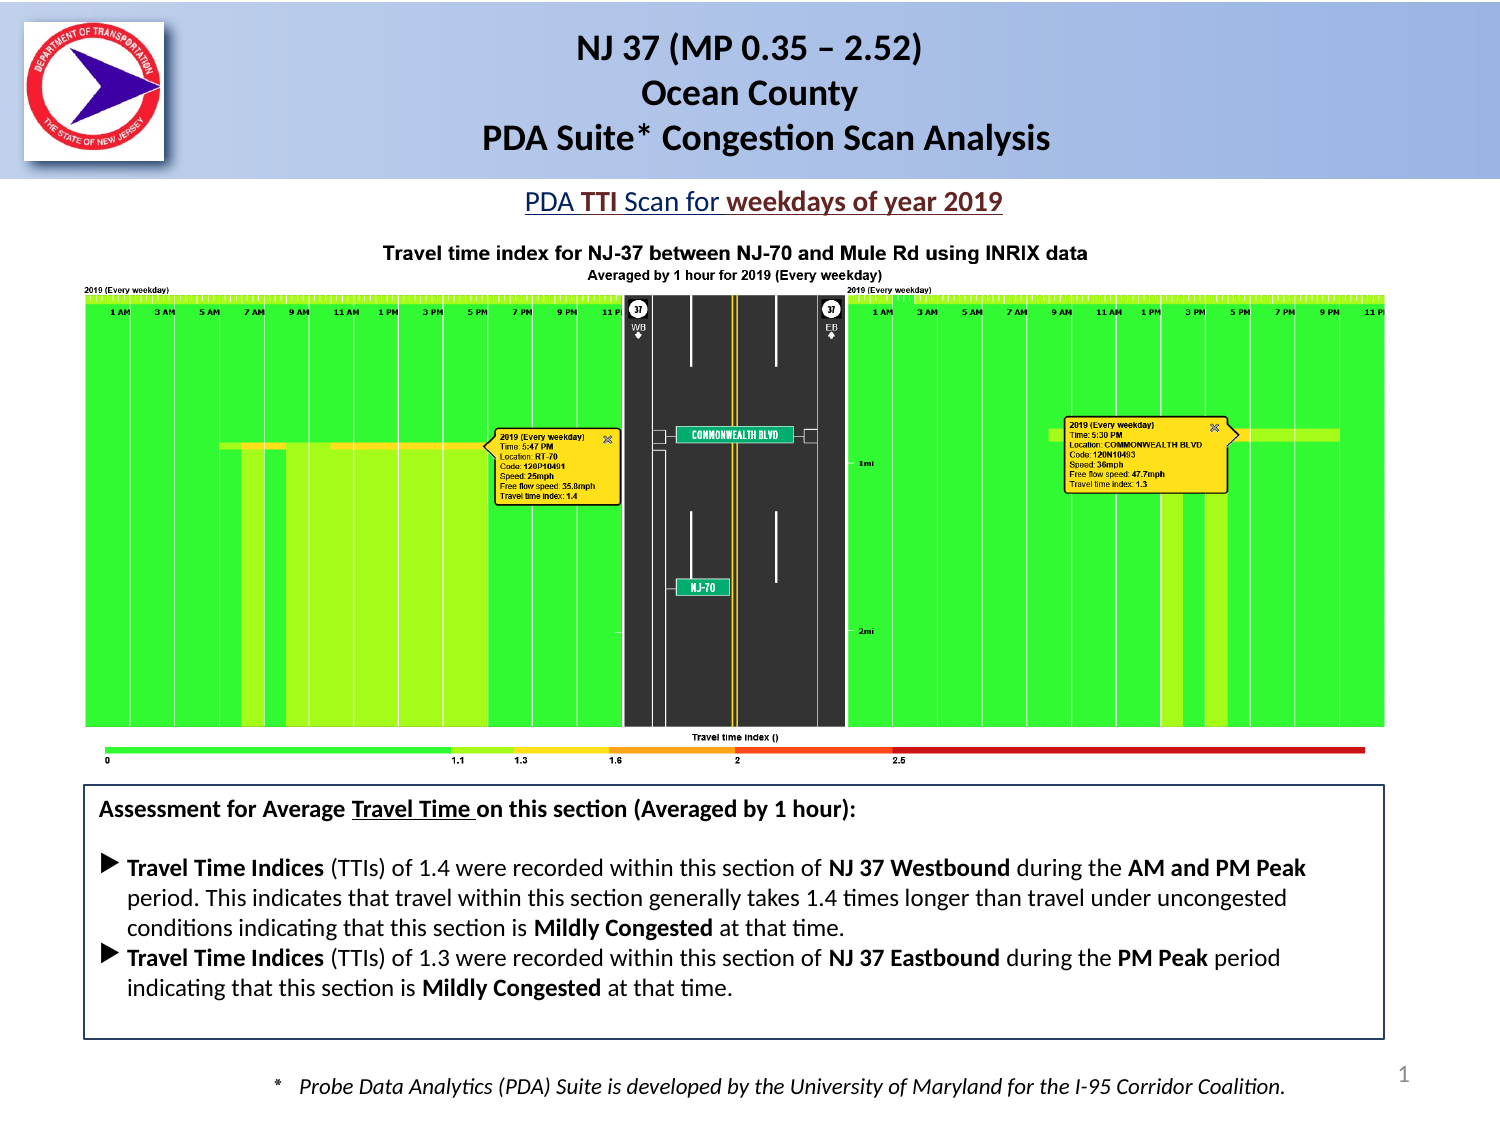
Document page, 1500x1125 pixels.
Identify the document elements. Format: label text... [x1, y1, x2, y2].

text_box * Probe Data Analytics (PDA) Suite is developed by the University of Maryland for the I-95 Corridor Coalition. [237, 1064, 1324, 1104]
text_box Assessment for Average Travel Time on this section (Averaged by 1 hour): Travel Time Indices (TTIs) of 1.4 were recorded within this section of NJ 37 Westbound during the AM and PM Peak period. This indicates that travel within this section generally takes 1.4 times longer than travel under uncongested conditions indicating that this section is Mildly Congested at that time. Travel Time Indices (TTIs) of 1.3 were recorded within this section of NJ 37 Eastbound during the PM Peak period indicating that this section is Mildly Congested at that time. [84, 784, 1385, 1039]
text_box PDA TTI Scan for weekdays of year 2019 [287, 174, 1241, 238]
picture [84, 240, 1385, 773]
slide_number 1 [1350, 1042, 1425, 1103]
picture [24, 22, 164, 162]
text_box NJ 37 (MP 0.35 – 2.52) Ocean County PDA Suite* Congestion Scan Analysis [0, 2, 1500, 179]
